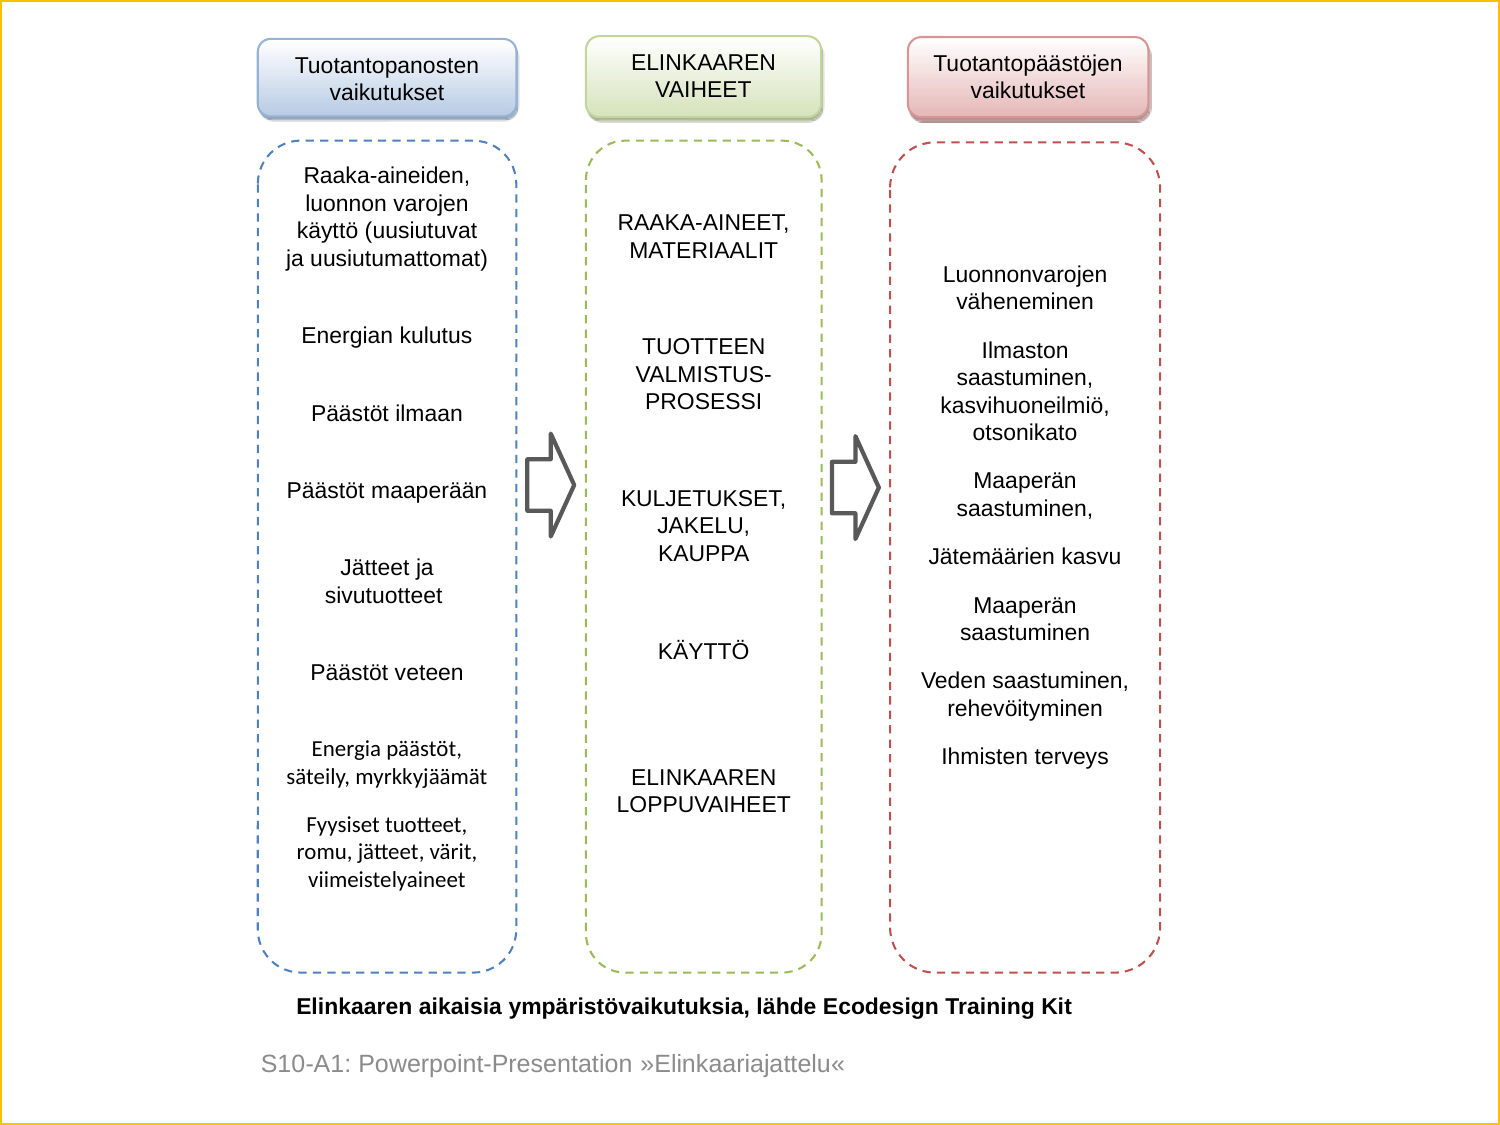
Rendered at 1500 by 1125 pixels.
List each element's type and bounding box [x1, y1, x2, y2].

text_box [257, 35, 1161, 973]
text_box [0, 0, 1500, 1125]
